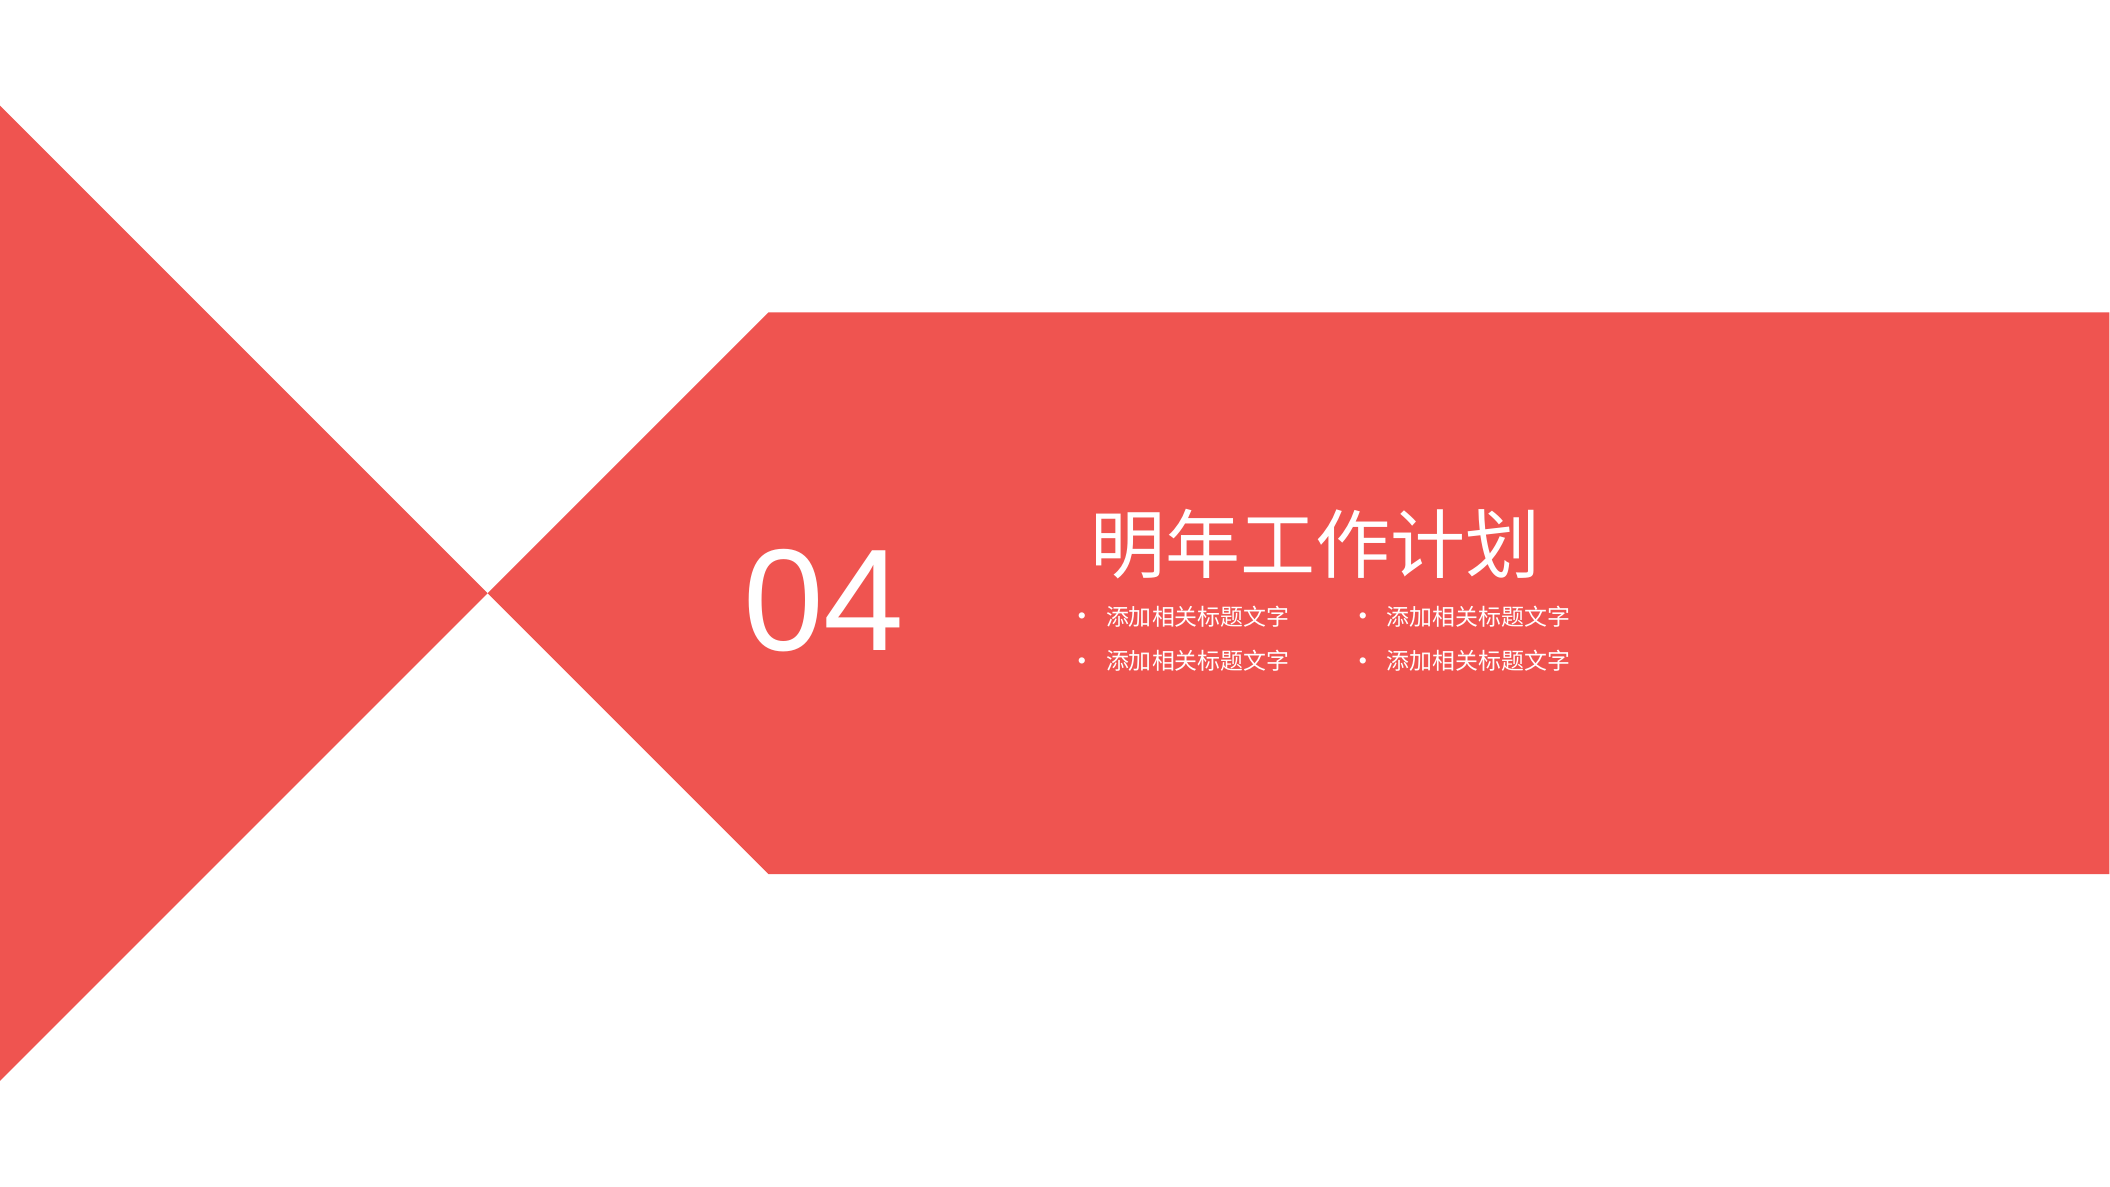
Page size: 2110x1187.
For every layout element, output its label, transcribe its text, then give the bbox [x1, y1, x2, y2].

text_box [0, 104, 490, 1083]
text_box 添加相关标题文字 [1344, 594, 1586, 638]
text_box 添加相关标题文字 [1063, 639, 1306, 682]
text_box 明年工作计划 [1054, 497, 1577, 588]
text_box 04 [707, 497, 941, 687]
text_box [488, 311, 2110, 876]
text_box 添加相关标题文字 [1344, 639, 1586, 682]
text_box 添加相关标题文字 [1063, 594, 1306, 638]
